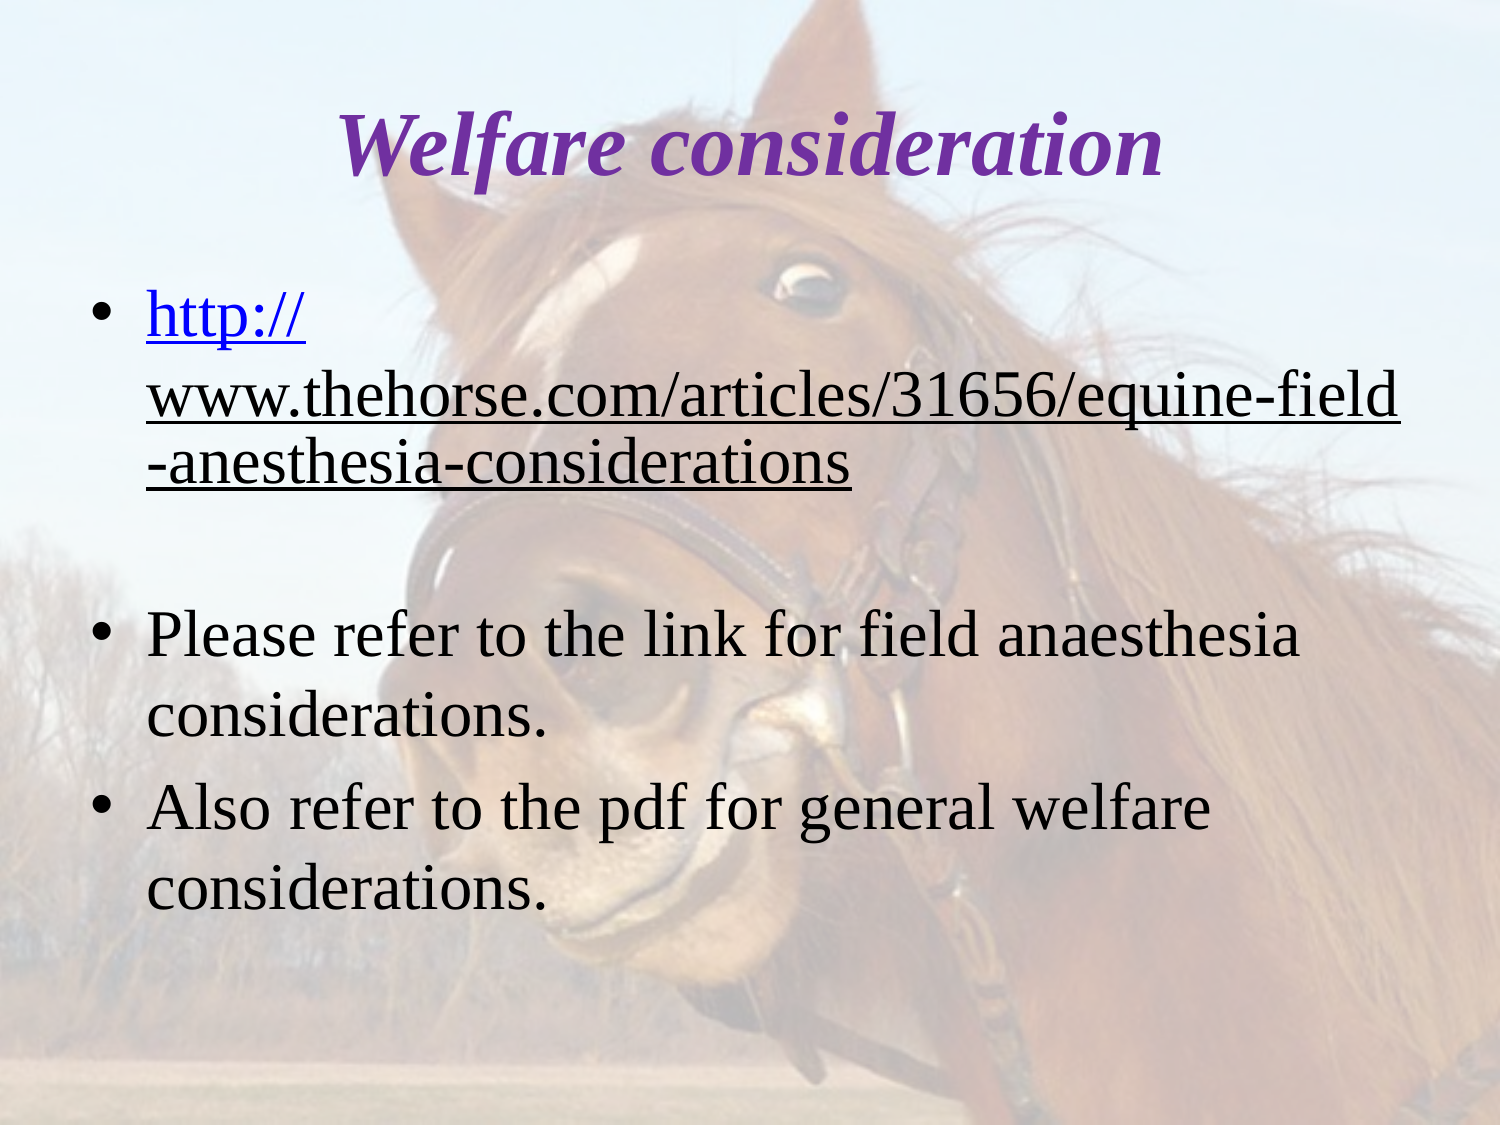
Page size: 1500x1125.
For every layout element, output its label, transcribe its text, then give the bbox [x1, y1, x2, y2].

list http://www.thehorse.com/articles/31656/equine-field-anesthesia-considerations Please refer to the link for field anaesthesia considerations. Also refer to the pdf for general welfare considerations. [75, 262, 1425, 1005]
title Welfare consideration [75, 45, 1425, 233]
